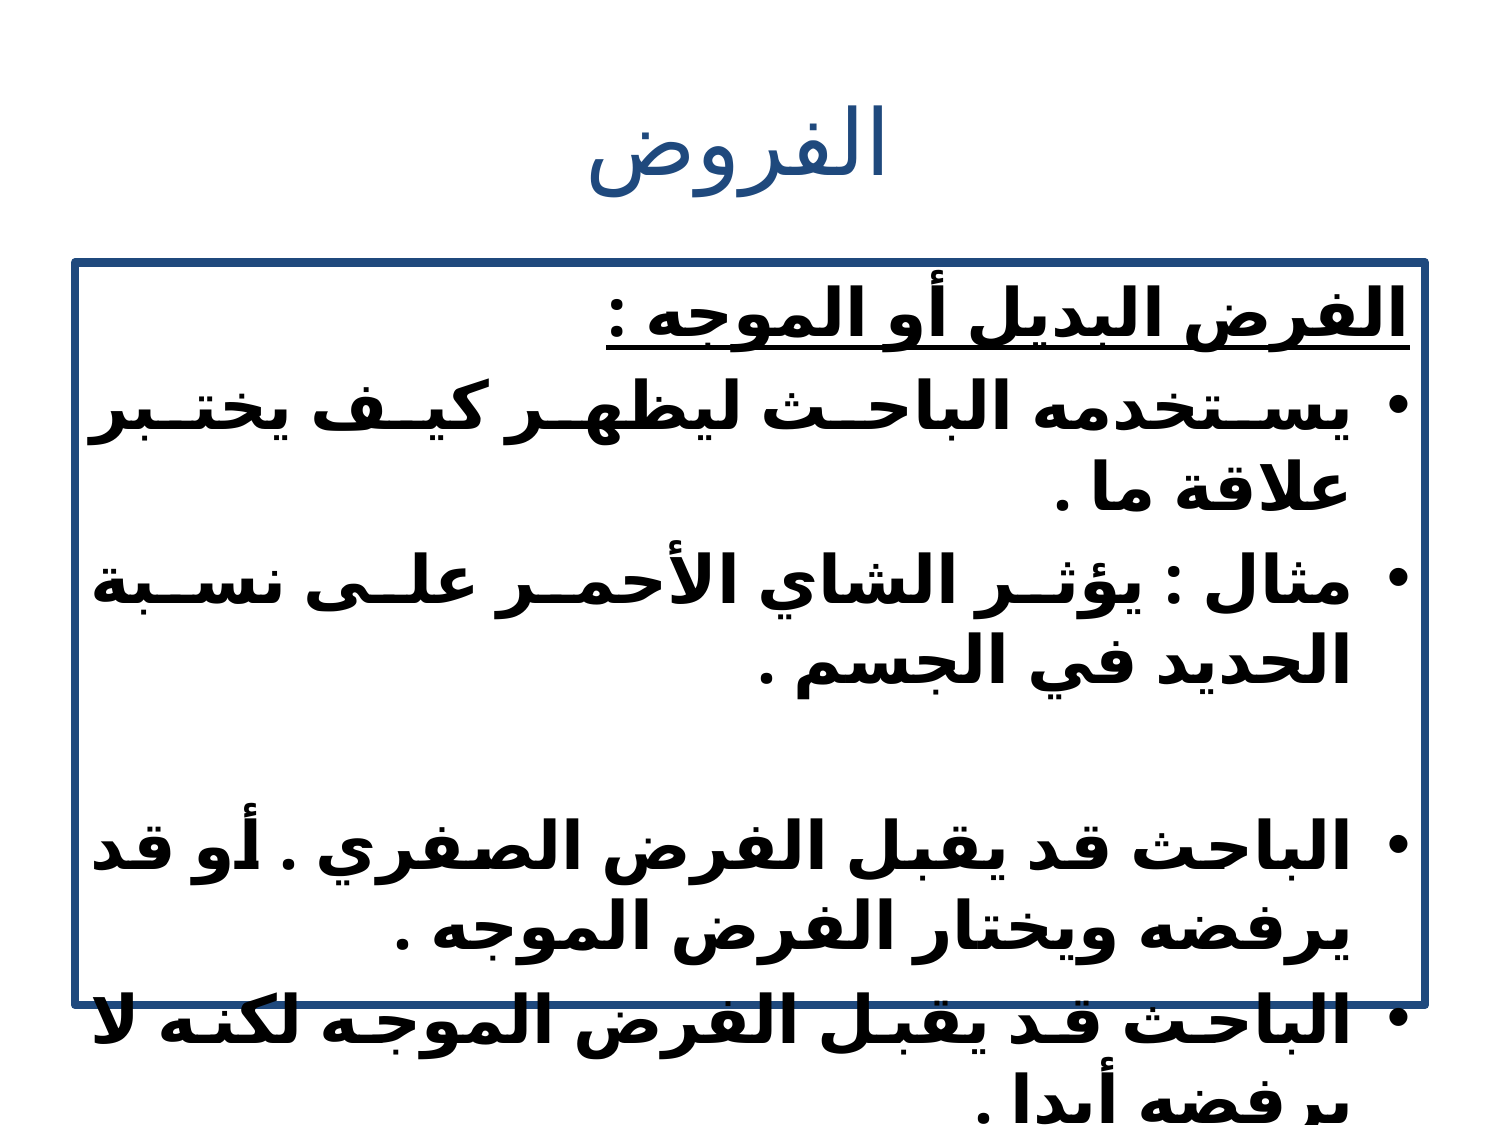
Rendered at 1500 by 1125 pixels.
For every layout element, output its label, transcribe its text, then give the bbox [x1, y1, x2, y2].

list الفرض البديل أو الموجه : يستخدمه الباحث ليظهر كيف يختبر علاقة ما . مثال : يؤثر الشاي الأحمر على نسبة الحديد في الجسم . الباحث قد يقبل الفرض الصفري . أو قد يرفضه ويختار الفرض الموجه . الباحث قد يقبل الفرض الموجه لكنه لا يرفضه أبدا . [75, 262, 1425, 1005]
title الفروض [75, 45, 1425, 233]
